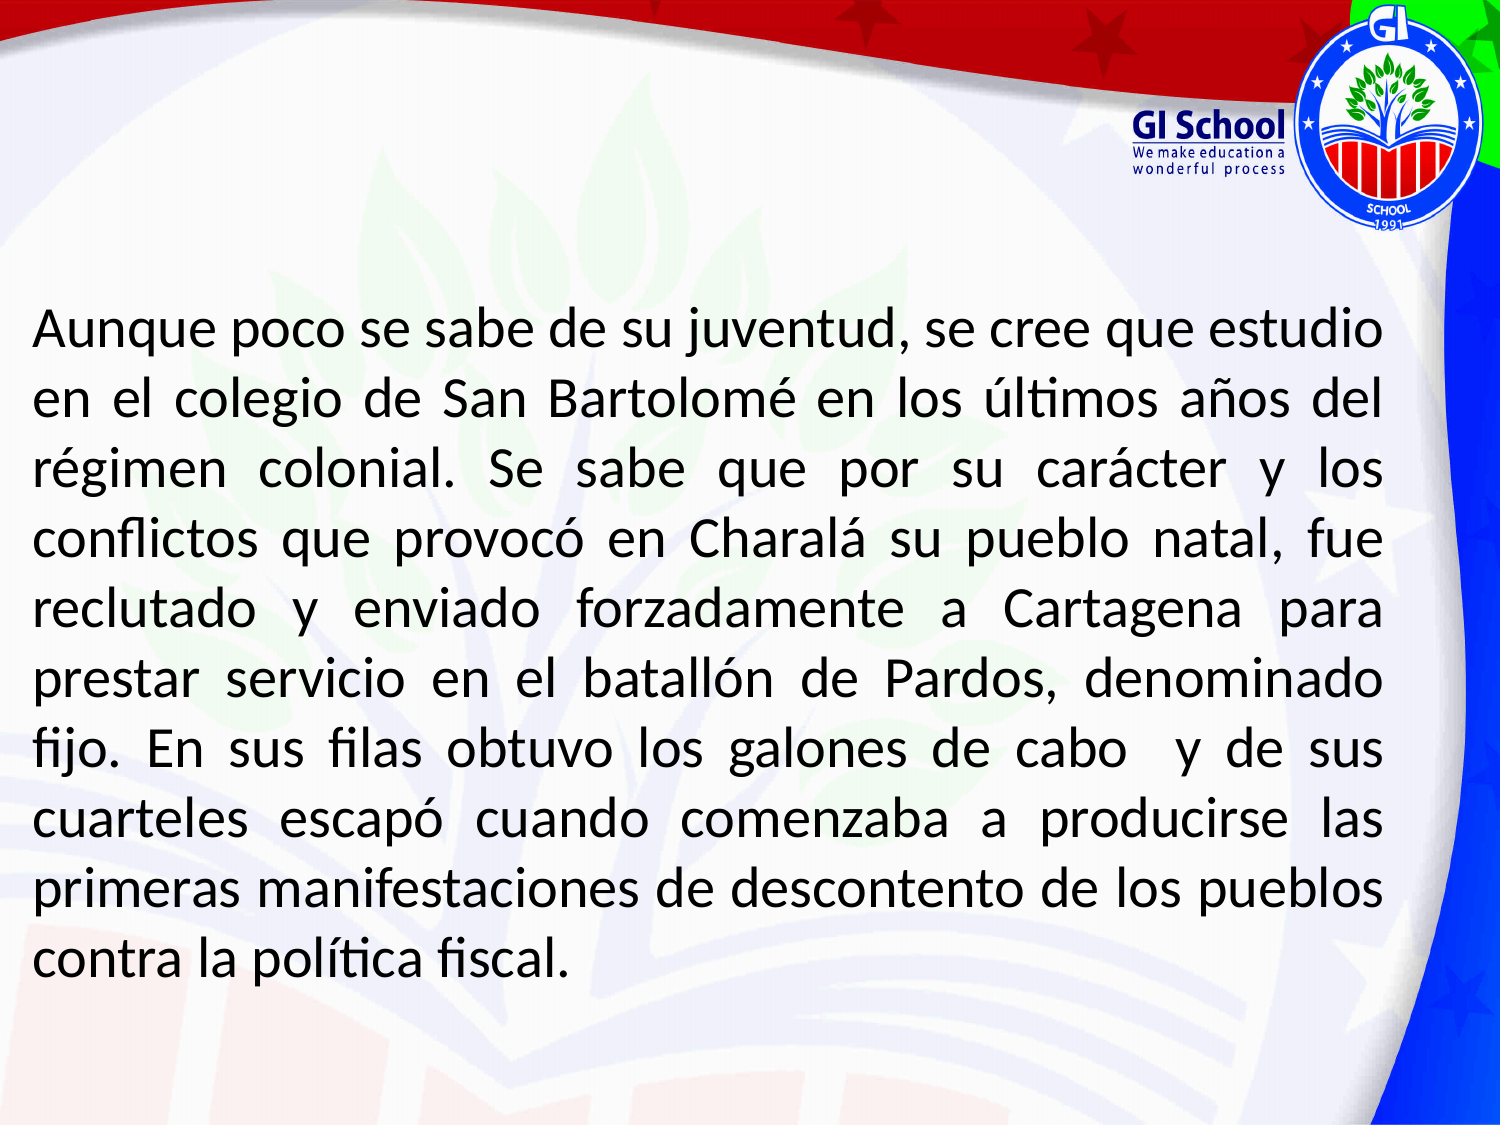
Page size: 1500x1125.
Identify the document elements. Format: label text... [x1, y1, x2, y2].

picture [0, 0, 1500, 1125]
text_box Aunque poco se sabe de su juventud, se cree que estudio en el colegio de San Bartolomé en los últimos años del régimen colonial. Se sabe que por su carácter y los conflictos que provocó en Charalá su pueblo natal, fue reclutado y enviado forzadamente a Cartagena para prestar servicio en el batallón de Pardos, denominado fijo. En sus filas obtuvo los galones de cabo y de sus cuarteles escapó cuando comenzaba a producirse las primeras manifestaciones de descontento de los pueblos contra la política fiscal. [17, 282, 1400, 997]
